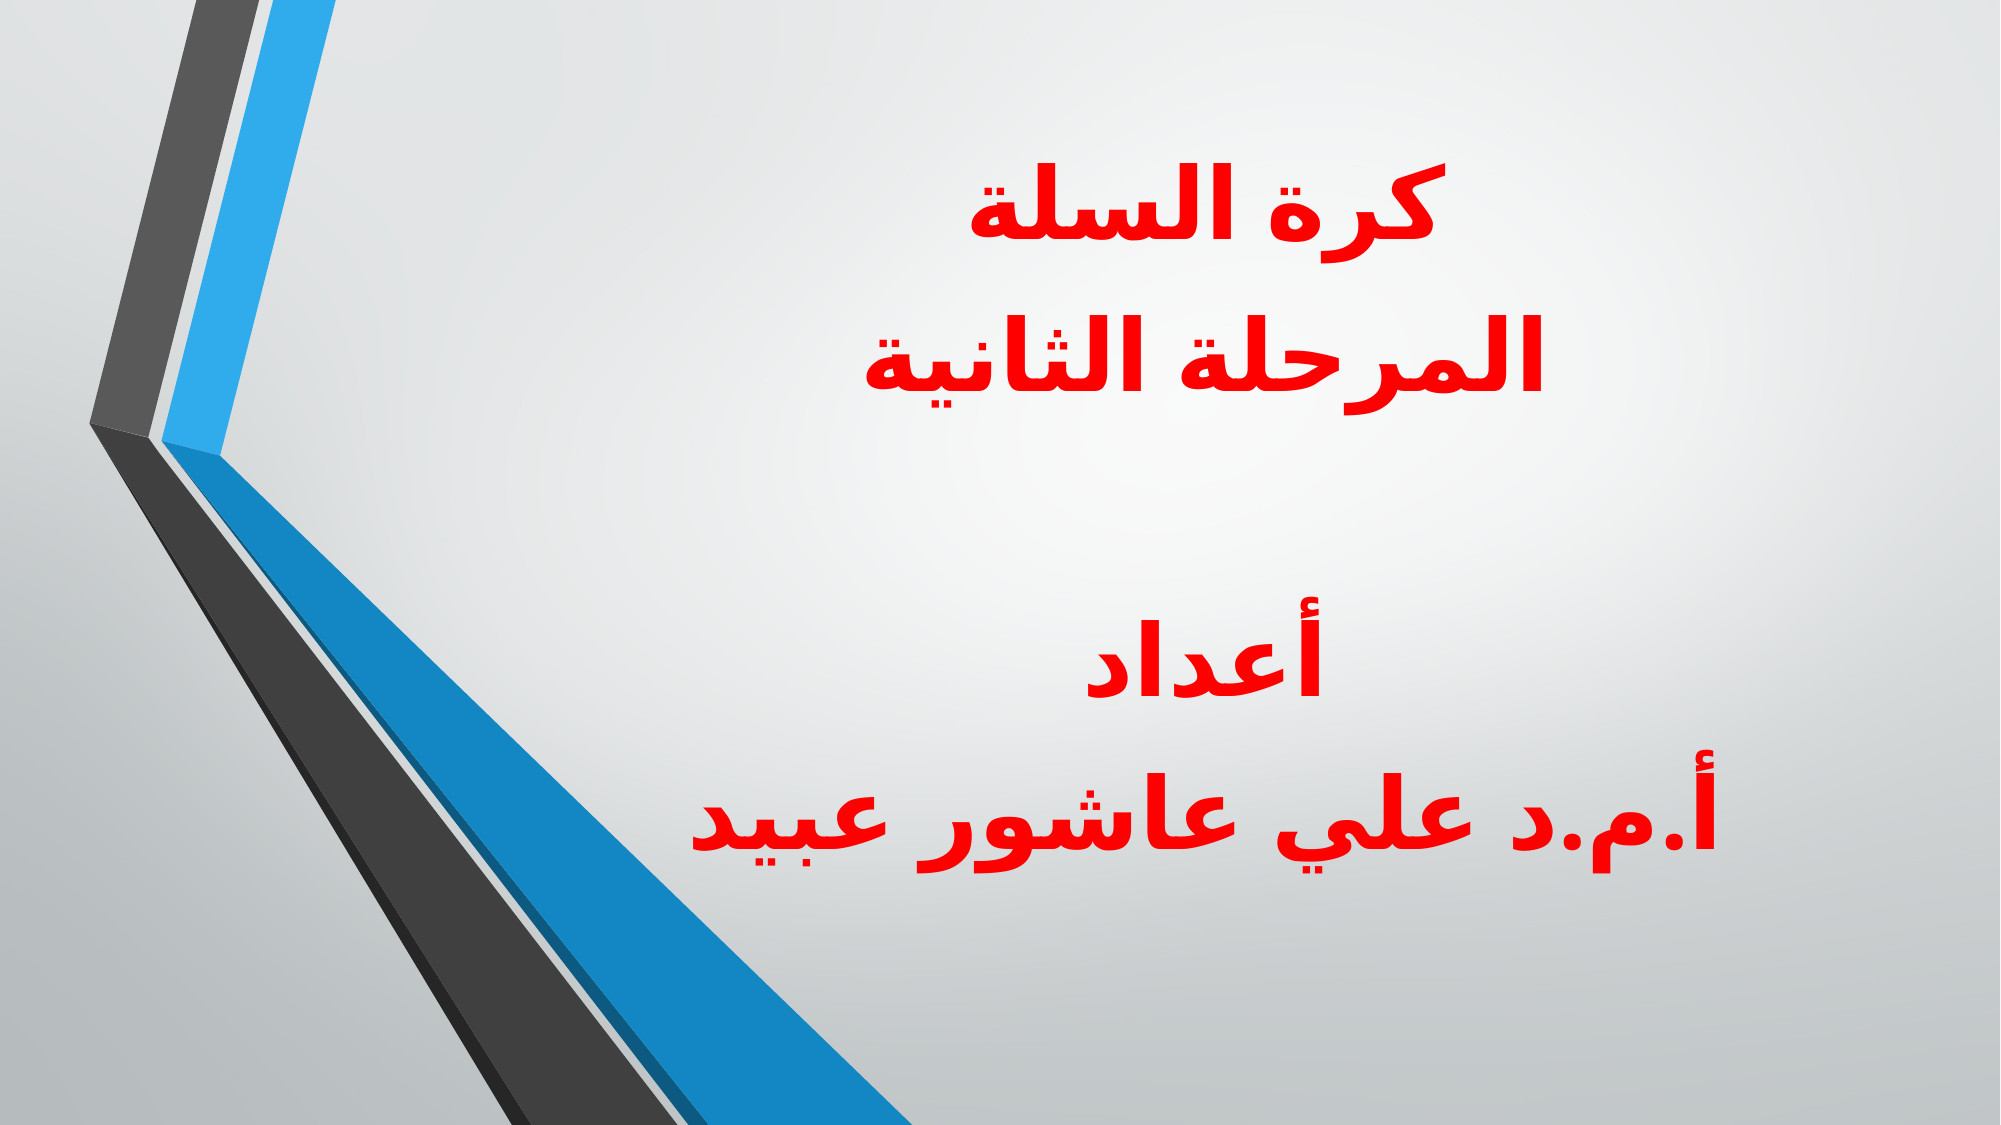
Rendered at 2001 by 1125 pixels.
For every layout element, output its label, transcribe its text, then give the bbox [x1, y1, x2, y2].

subtitle كرة السلة المرحلة الثانية أعداد أ.م.د علي عاشور عبيد [506, 131, 1905, 830]
